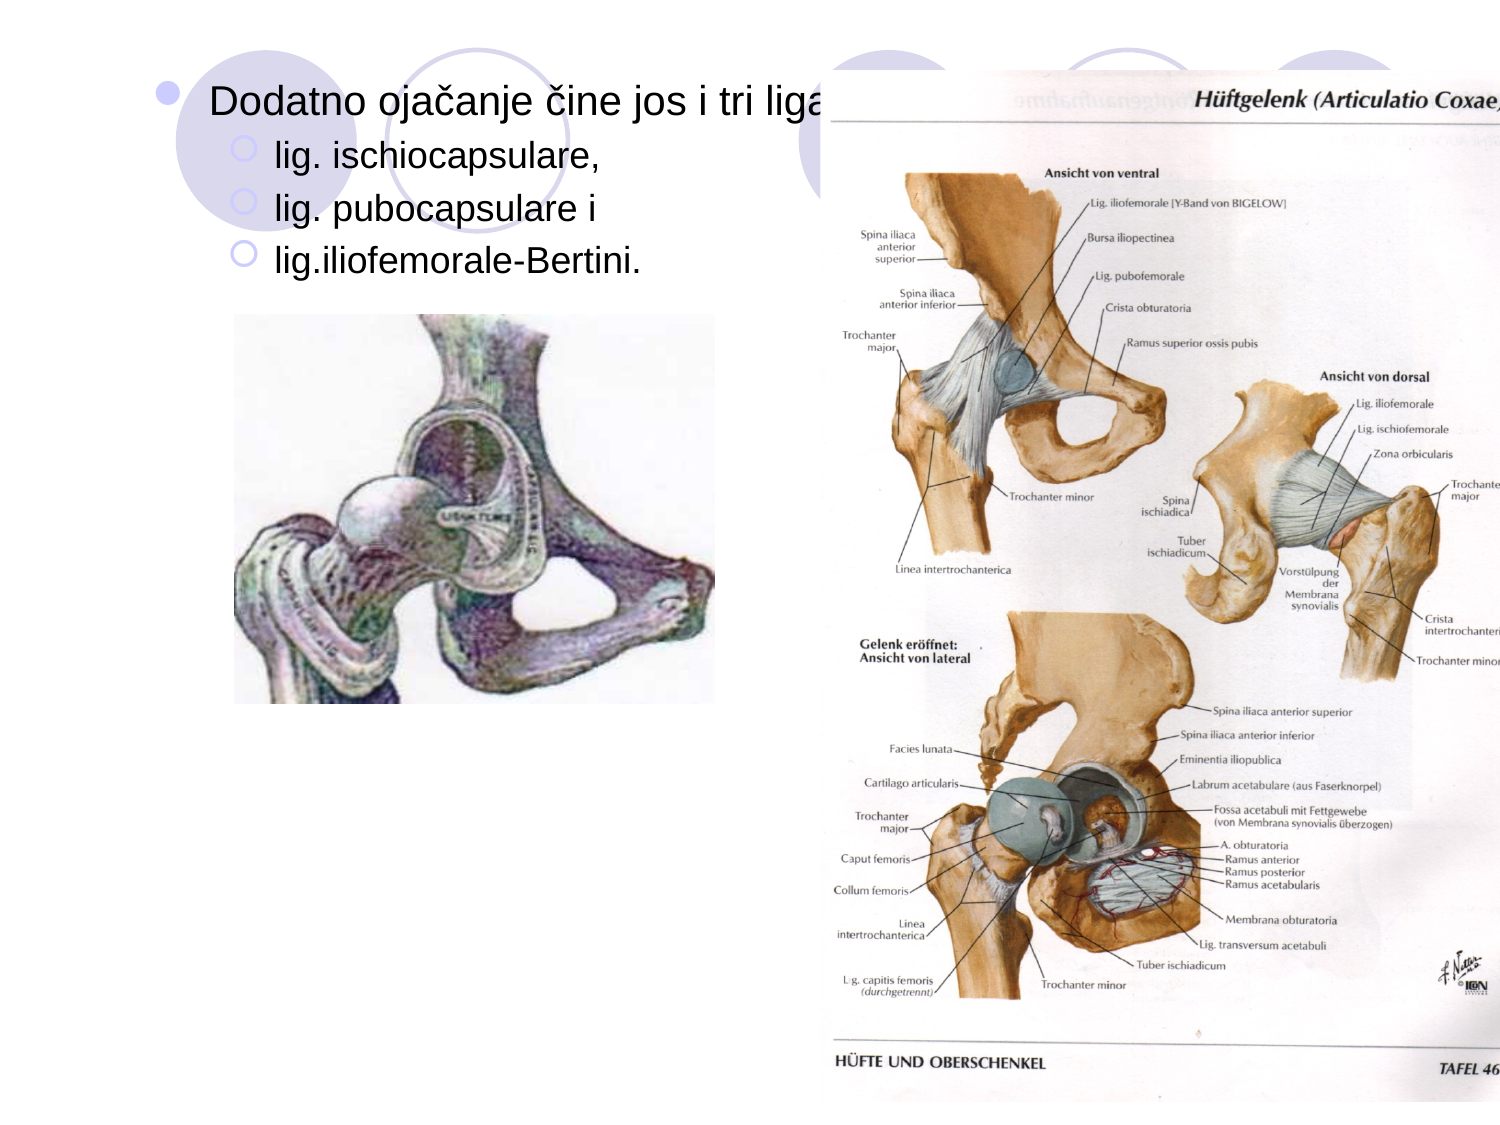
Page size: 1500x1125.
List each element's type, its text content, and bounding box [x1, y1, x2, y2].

picture [234, 314, 715, 704]
picture [820, 70, 1500, 1102]
list Dodatno ojačanje čine jos i tri ligamenta: lig. ischiocapsulare, lig. pubocapsulare i lig.iliofemorale-Bertini. [137, 66, 1451, 1000]
